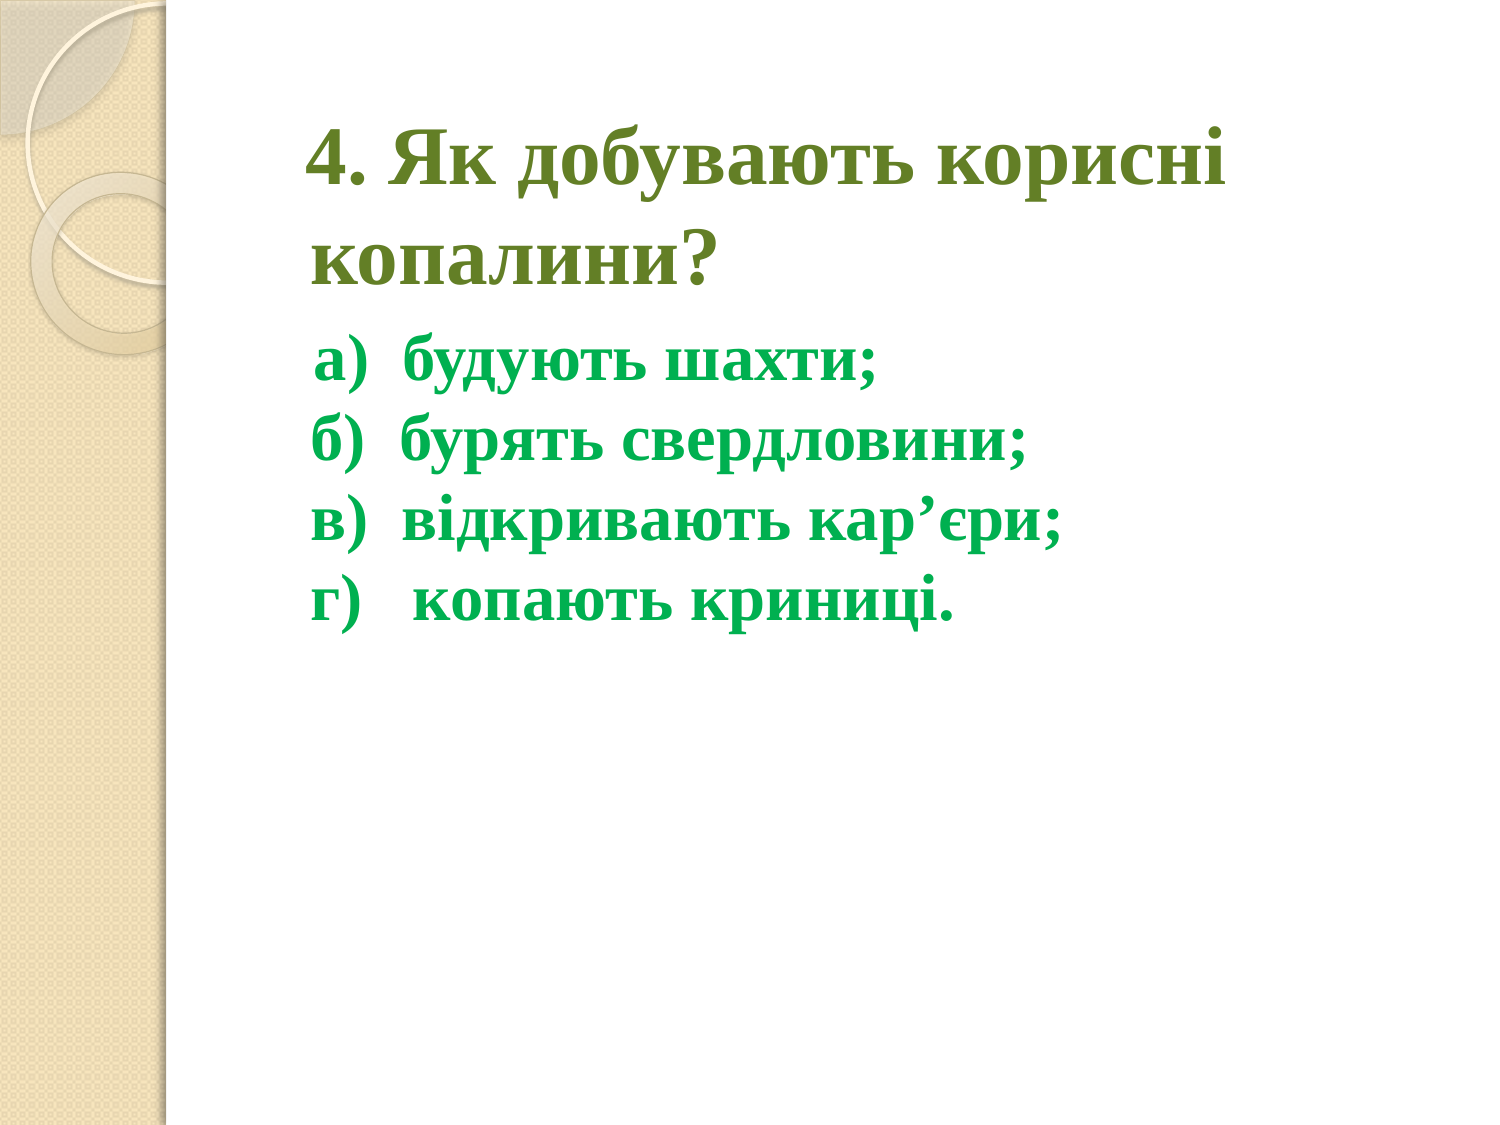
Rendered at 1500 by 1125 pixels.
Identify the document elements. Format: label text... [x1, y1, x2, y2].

list 4. Як добувають корисні копалини? а) будують шахти; б) бурять свердловини; в) відкривають кар’єри; г) копають криниці. [235, 93, 1466, 1025]
